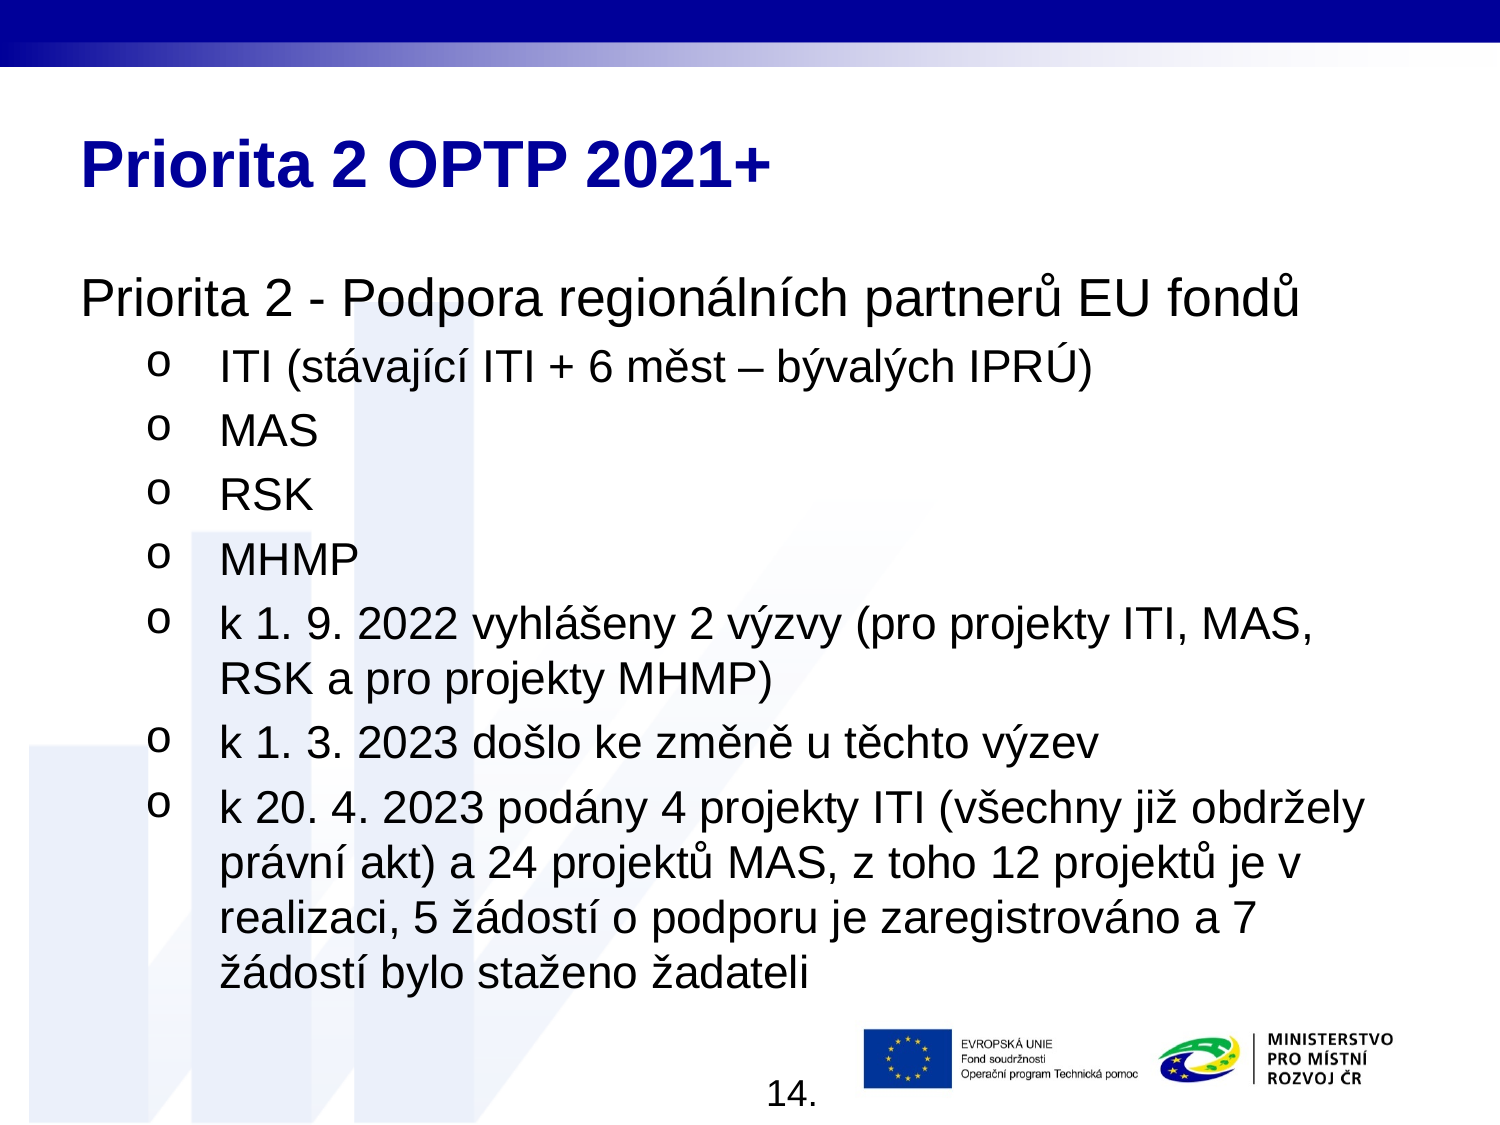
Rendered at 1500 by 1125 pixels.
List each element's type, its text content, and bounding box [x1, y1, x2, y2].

title Priorita 2 OPTP 2021+ [64, 113, 1425, 197]
text_box 14. [751, 1061, 835, 1122]
picture [29, 302, 1412, 1125]
list Priorita 2 - Podpora regionálních partnerů EU fondů ITI (stávající ITI + 6 měst – bývalých IPRÚ) MAS RSK MHMP k 1. 9. 2022 vyhlášeny 2 výzvy (pro projekty ITI, MAS, RSK a pro projekty MHMP) k 1. 3. 2023 došlo ke změně u těchto výzev k 20. 4. 2023 podány 4 projekty ITI (všechny již obdržely právní akt) a 24 projektů MAS, z toho 12 projektů je v realizaci, 5 žádostí o podporu je zaregistrováno a 7 žádostí bylo staženo žadateli [64, 255, 1425, 1012]
